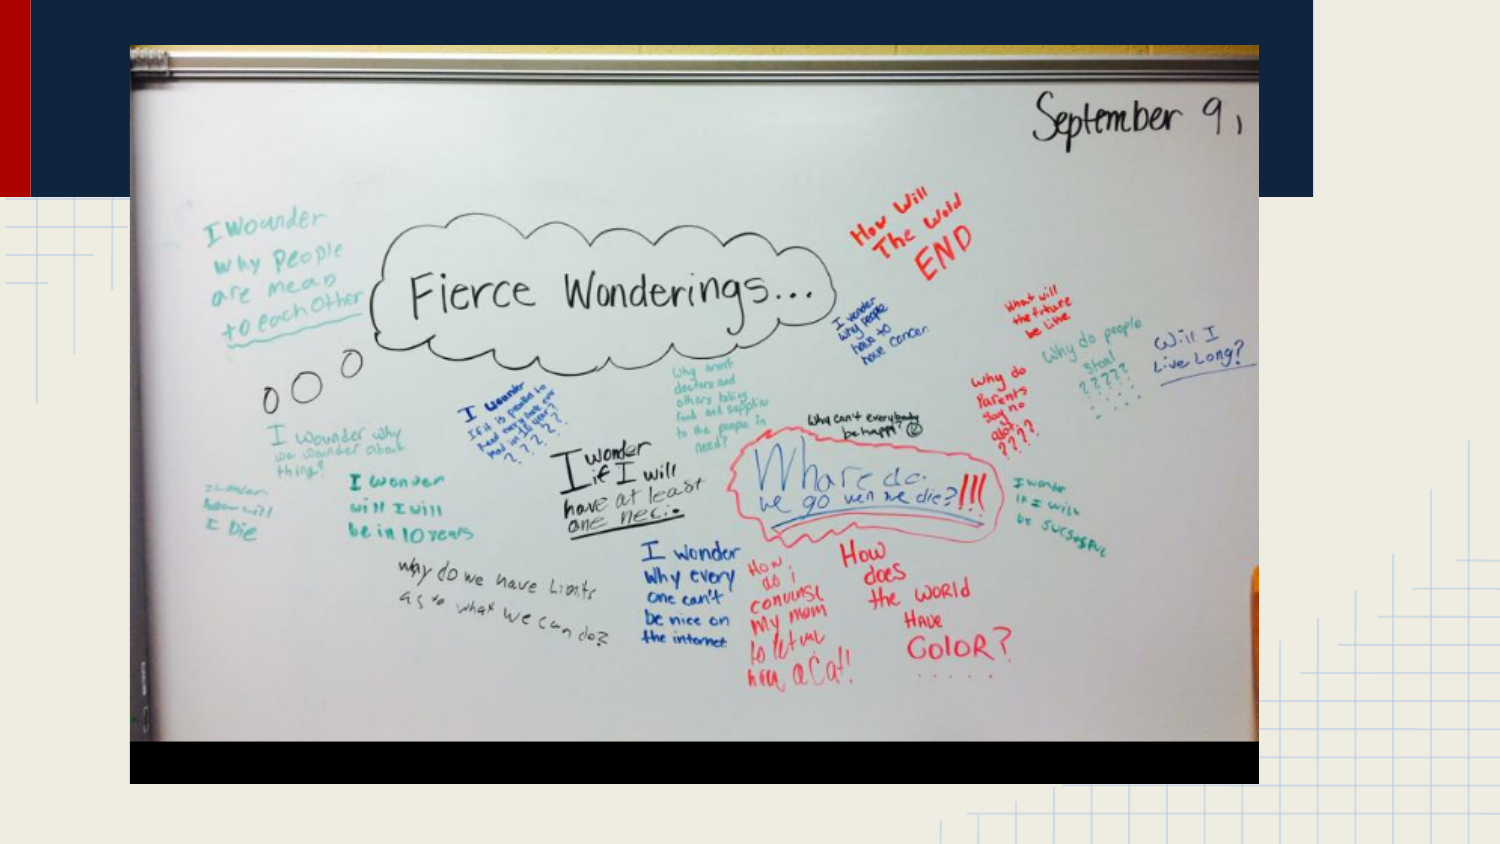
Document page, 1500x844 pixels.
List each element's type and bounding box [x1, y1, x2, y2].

picture [129, 44, 1260, 784]
